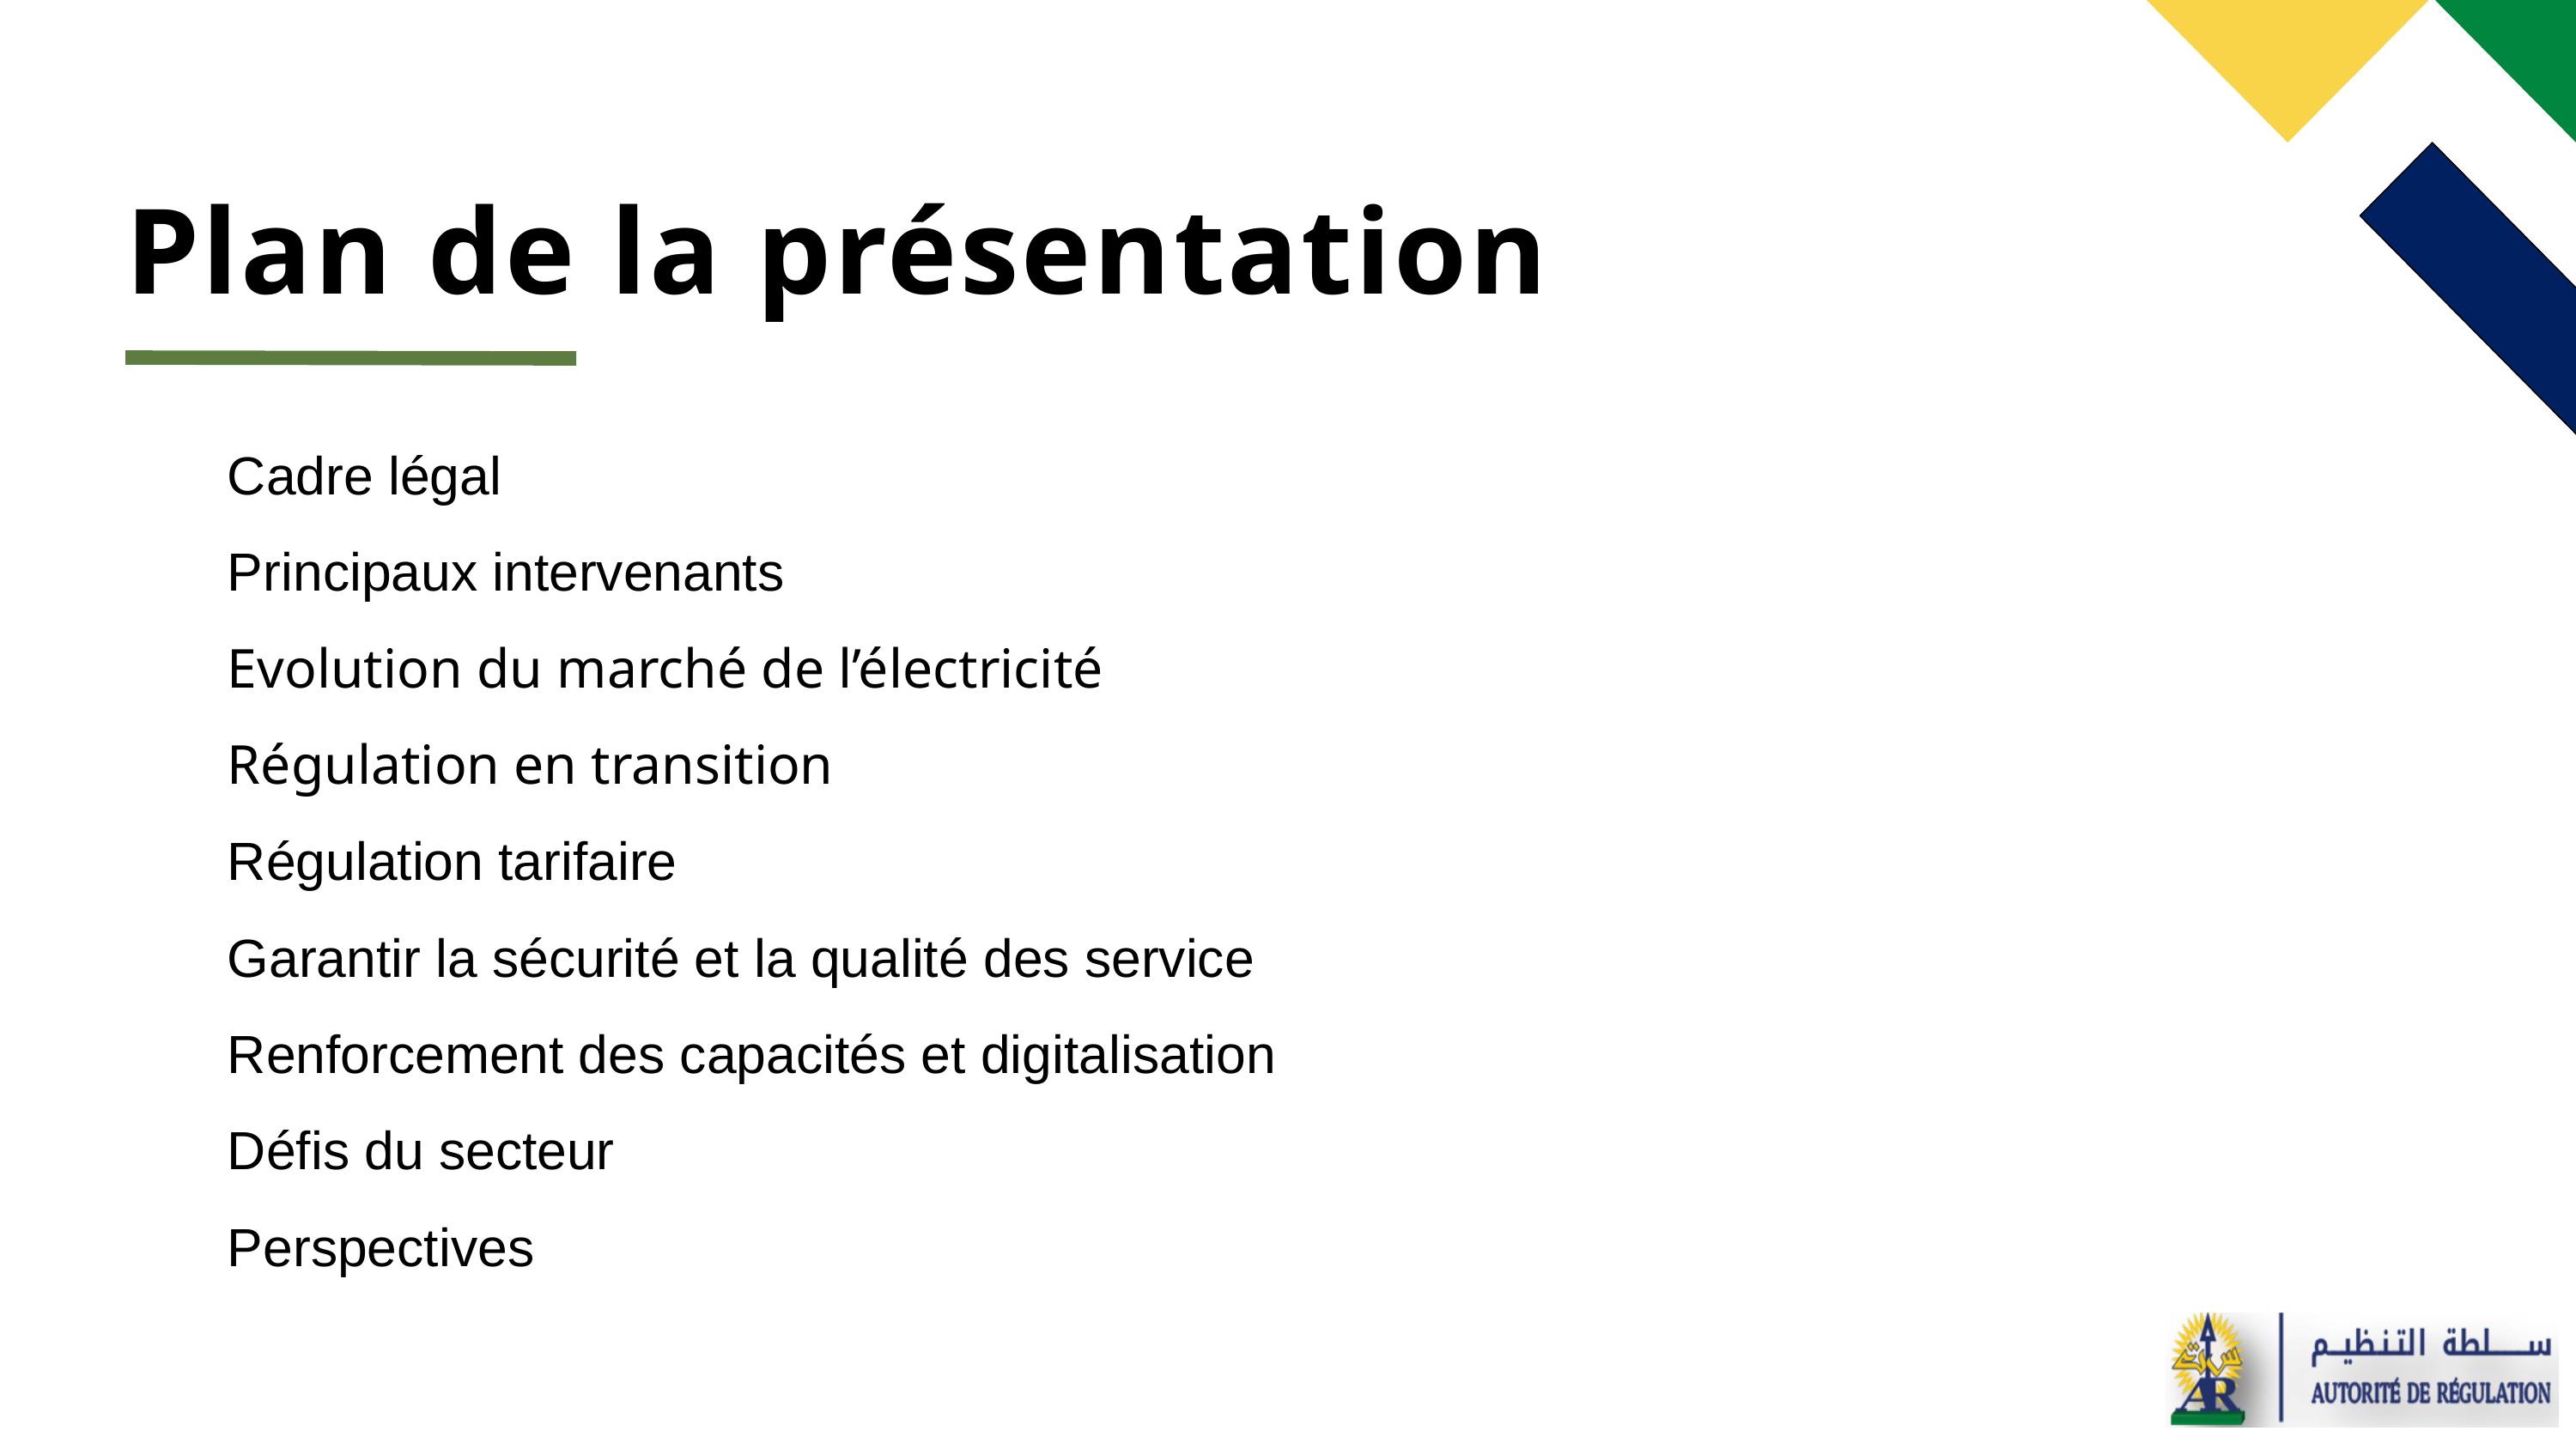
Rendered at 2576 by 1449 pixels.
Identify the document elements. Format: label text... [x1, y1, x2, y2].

picture [2165, 1313, 2560, 1428]
text_box Cadre légal Principaux intervenants Evolution du marché de l’électricité Régulation en transition Régulation tarifaire Garantir la sécurité et la qualité des service Renforcement des capacités et digitalisation Défis du secteur Perspectives [214, 402, 1803, 1284]
title Plan de la présentation [125, 58, 2192, 317]
